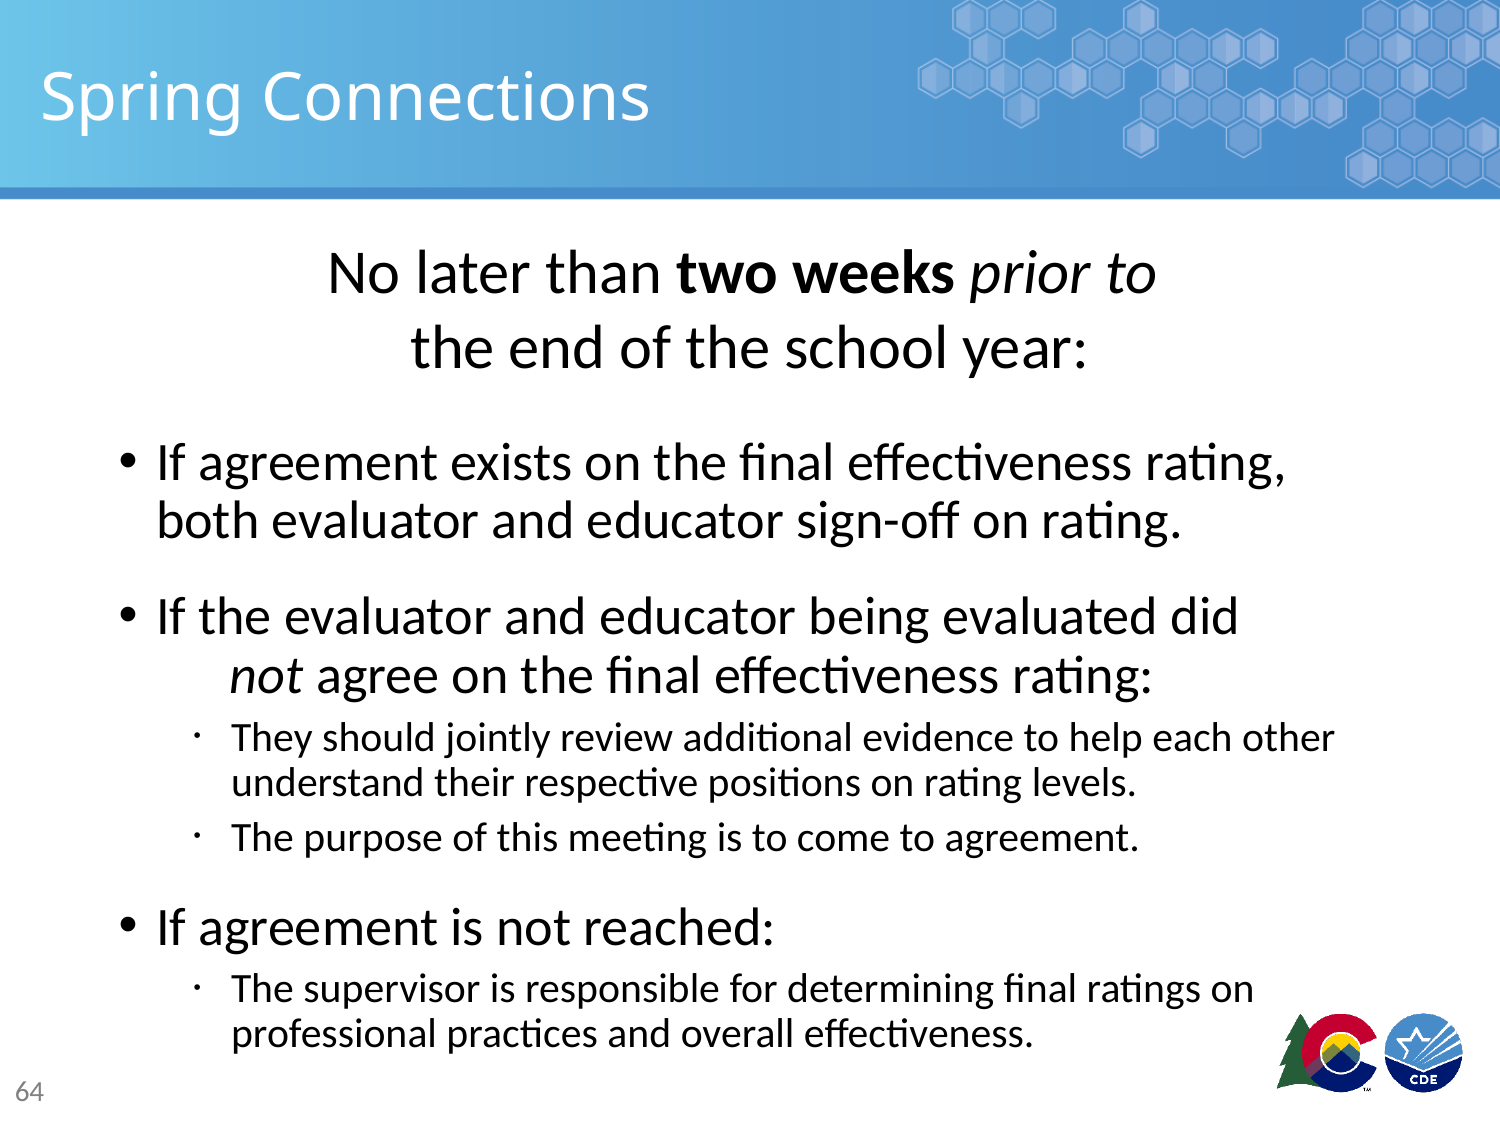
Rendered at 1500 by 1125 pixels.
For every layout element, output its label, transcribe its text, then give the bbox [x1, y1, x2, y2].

slide_number 64 [0, 1065, 338, 1125]
title Spring Connections [40, 62, 750, 166]
picture [0, 0, 1500, 200]
list No later than two weeks prior to the end of the school year: If agreement exists on the final effectiveness rating, both evaluator and educator sign-off on rating. If the evaluator and educator being evaluated did not agree on the final effectiveness rating: They should jointly review additional evidence to help each other understand their respective positions on rating levels. The purpose of this meeting is to come to agreement. If agreement is not reached: The supervisor is responsible for determining final ratings on professional practices and overall effectiveness. [118, 231, 1382, 1125]
picture [1382, 1012, 1463, 1093]
